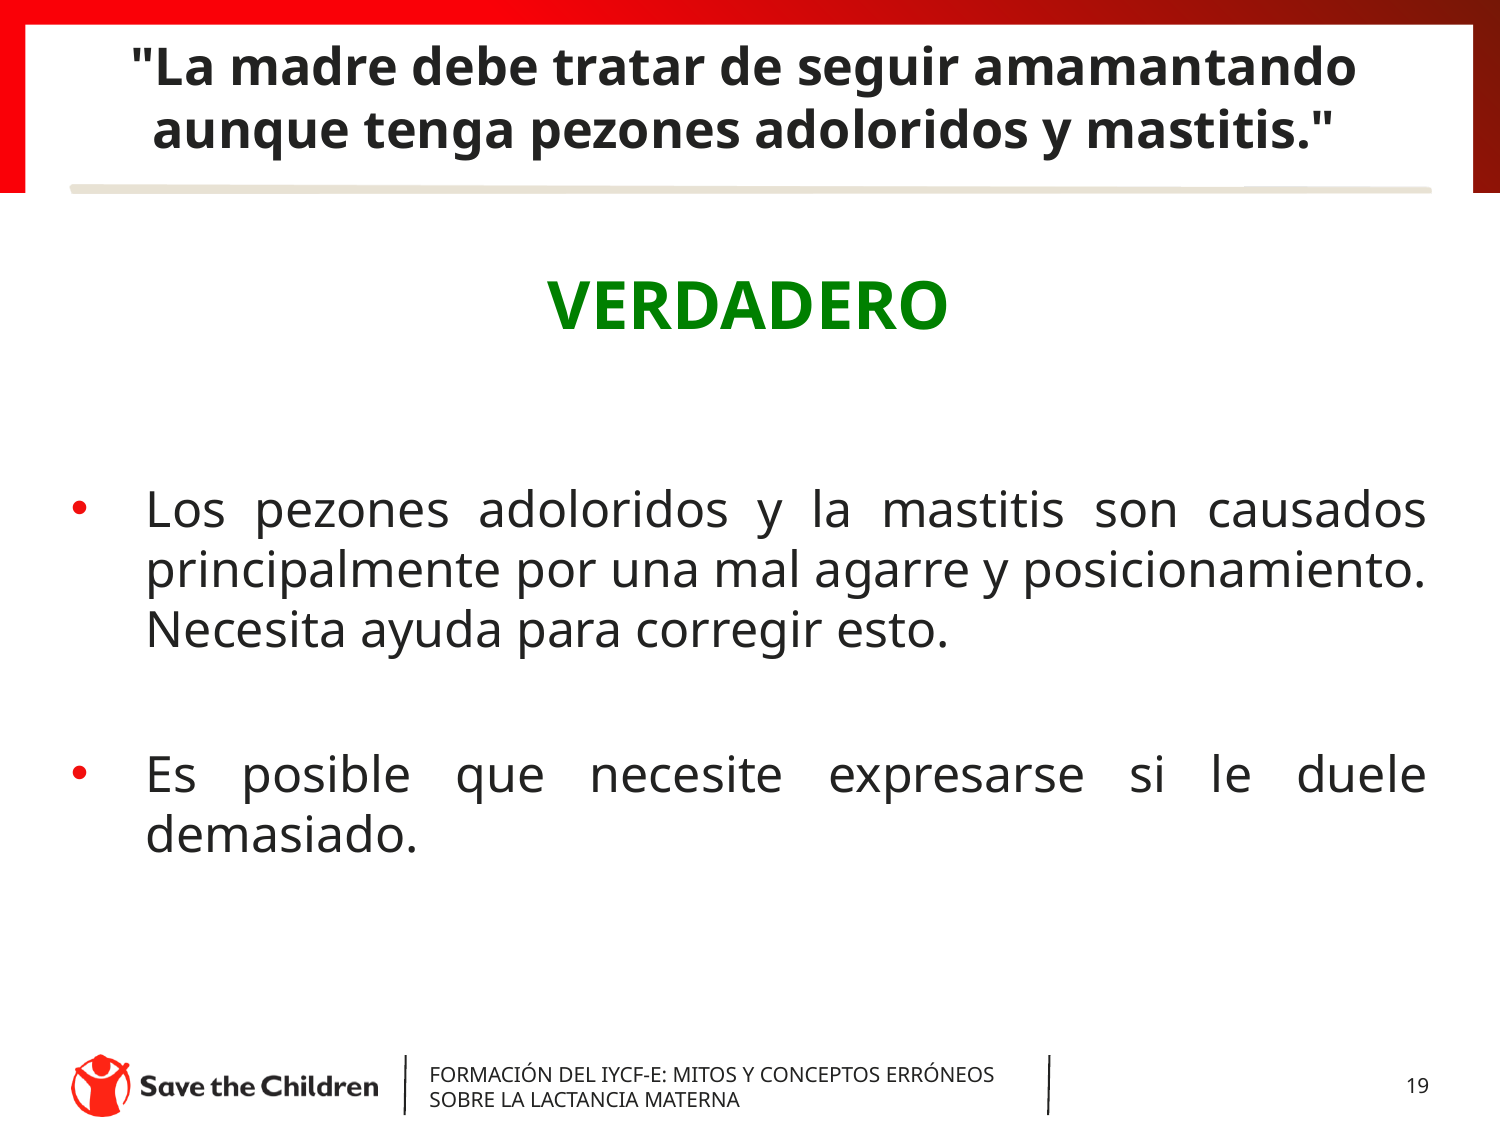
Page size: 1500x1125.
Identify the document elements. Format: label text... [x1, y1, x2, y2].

footer FORMACIÓN DEL IYCF-E: MITOS Y CONCEPTOS ERRÓNEOS SOBRE LA LACTANCIA MATERNA [414, 1056, 1042, 1117]
slide_number ‹#› [1317, 1056, 1445, 1117]
picture [69, 184, 1432, 194]
list VERDADERO Los pezones adoloridos y la mastitis son causados principalmente por una mal agarre y posicionamiento. Necesita ayuda para corregir esto. Es posible que necesite expresarse si le duele demasiado. [70, 262, 1429, 1035]
picture [71, 1054, 378, 1117]
title "La madre debe tratar de seguir amamantando aunque tenga pezones adoloridos y mastitis." [64, 54, 1424, 138]
